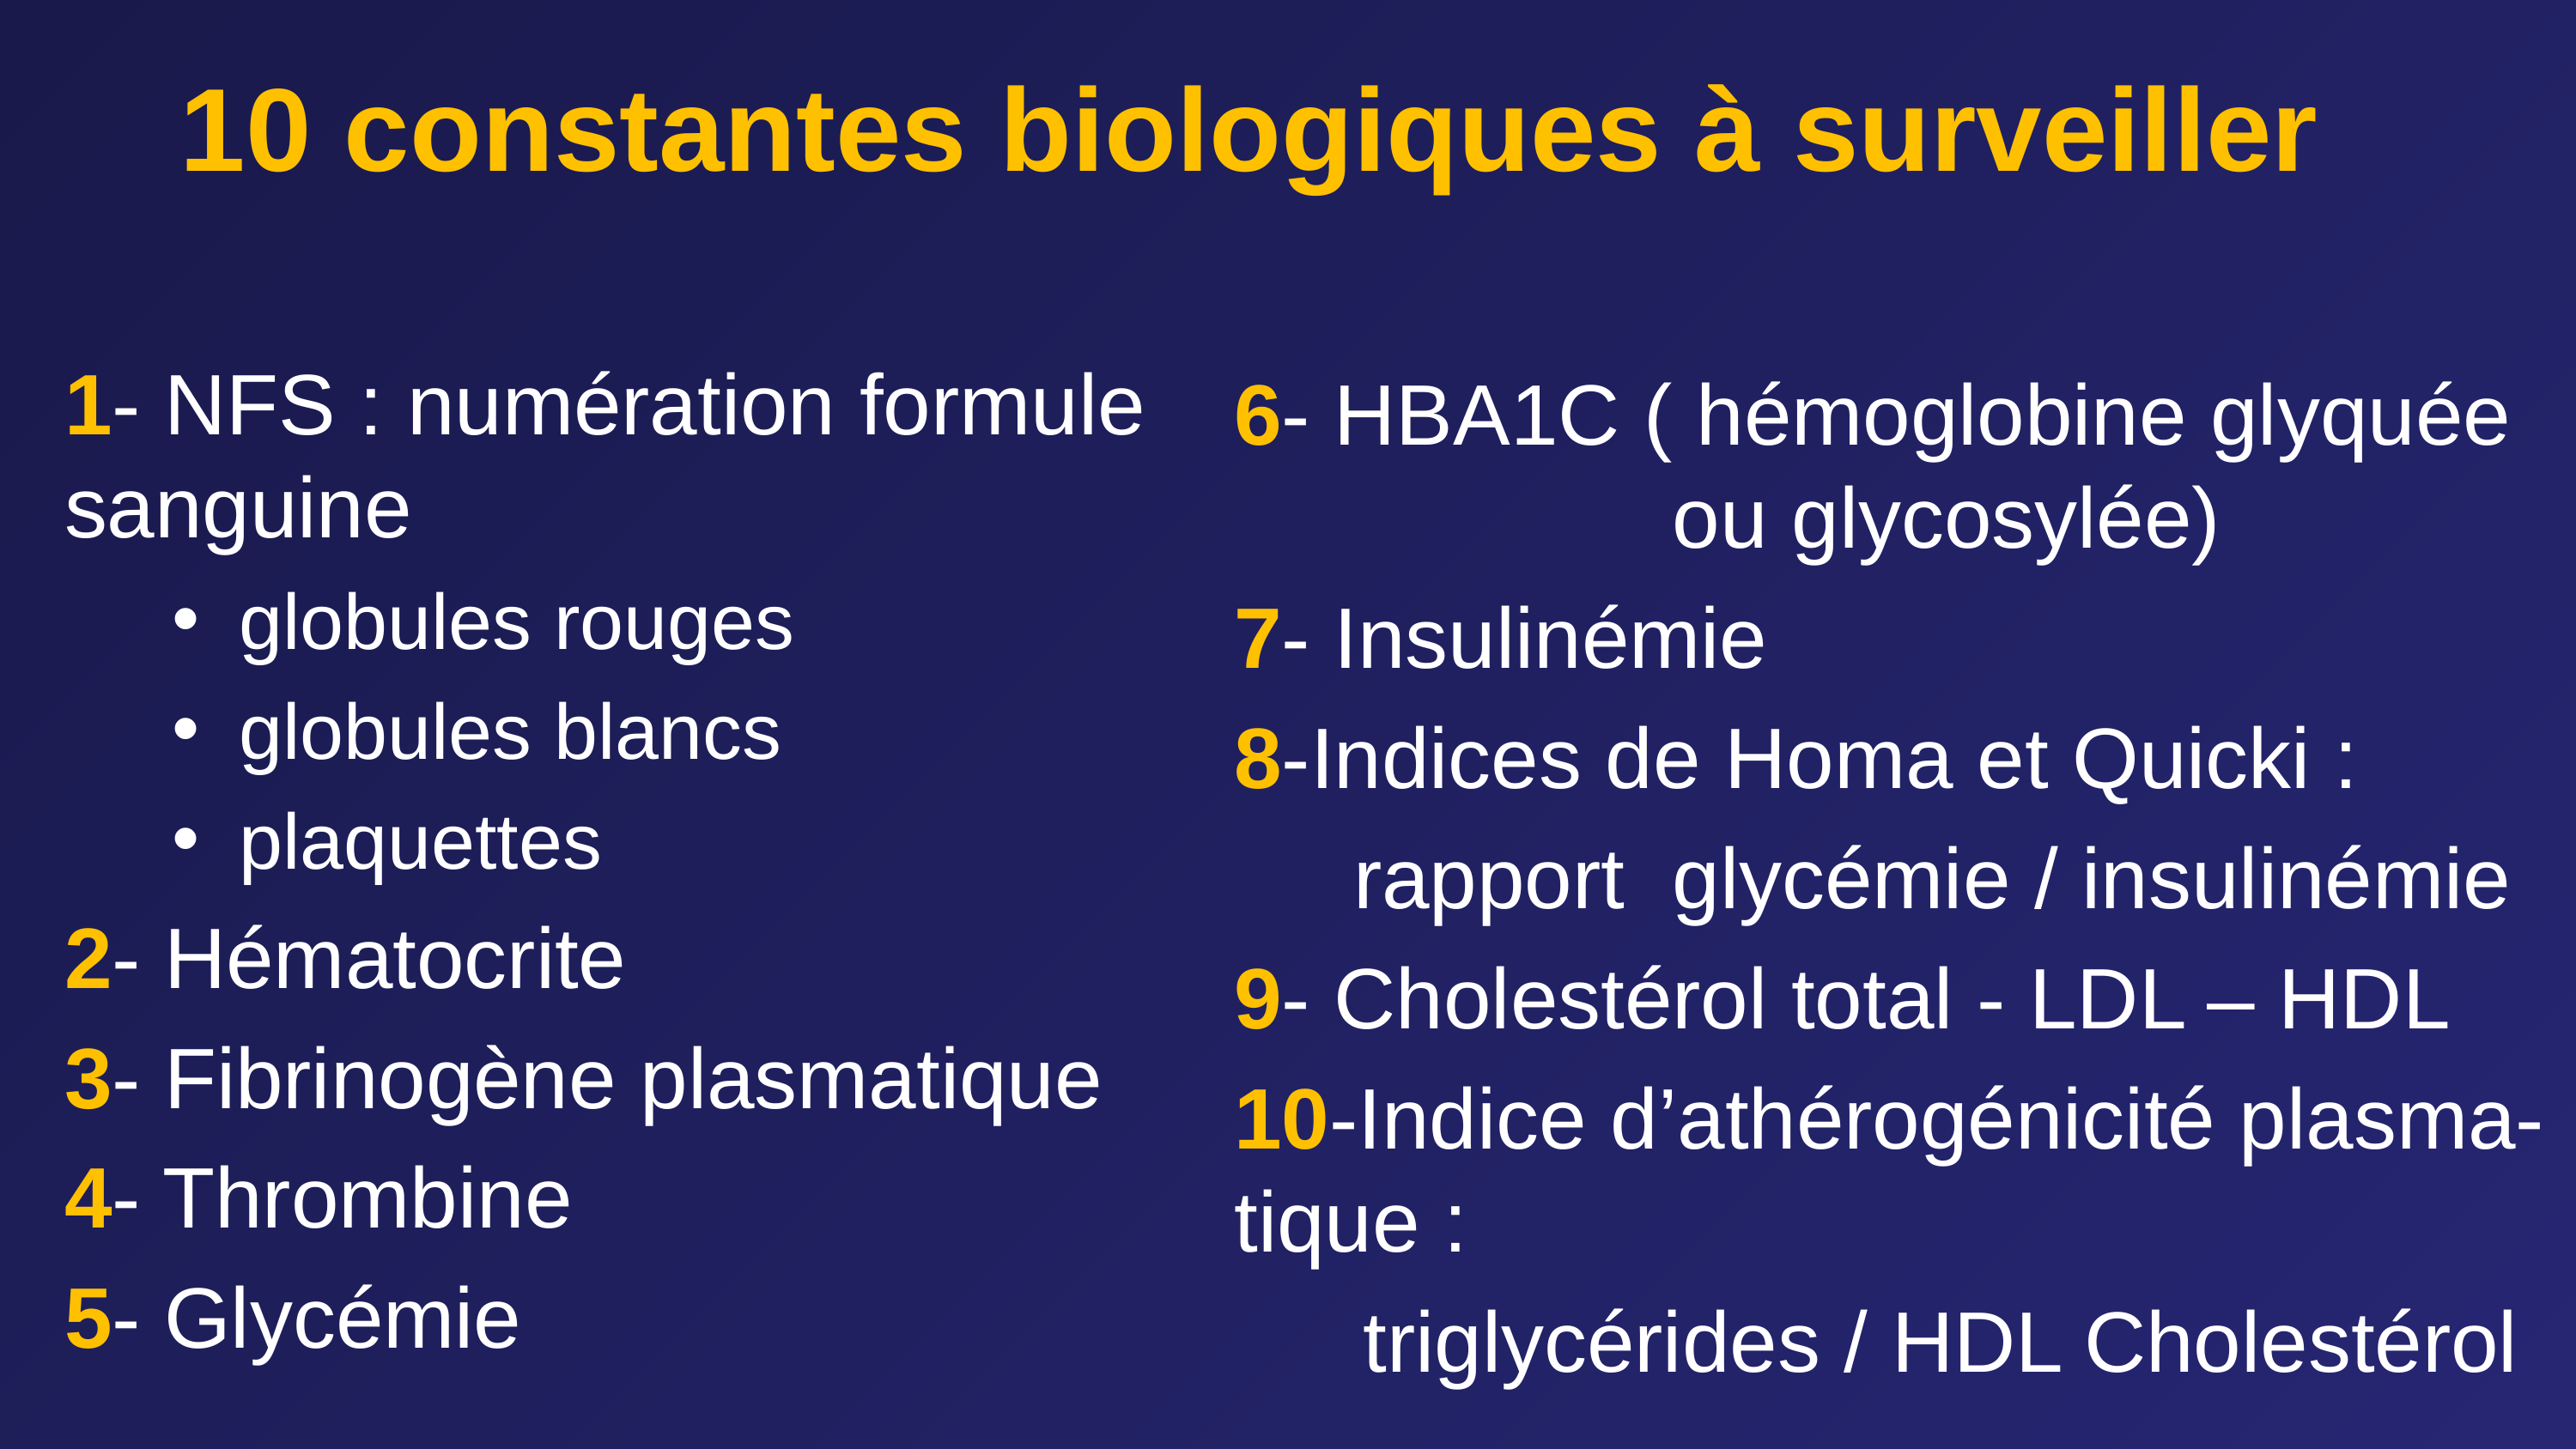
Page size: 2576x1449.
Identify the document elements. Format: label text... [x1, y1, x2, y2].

title 10 constantes biologiques à surveiller [5, 48, 2528, 201]
list 1- NFS : numération formule sanguine globules rouges globules blancs plaquettes 2- Hématocrite 3- Fibrinogène plasmatique 4- Thrombine 5- Glycémie [43, 337, 1267, 1422]
list 6- HBA1C ( hémoglobine glyquée ou glycosylée) 7- Insulinémie 8-Indices de Homa et Quicki : rapport glycémie / insulinémie 9- Cholestérol total - LDL – HDL 10-Indice d’athérogénicité plasma-tique : triglycérides / HDL Cholestérol [1212, 349, 2576, 1411]
